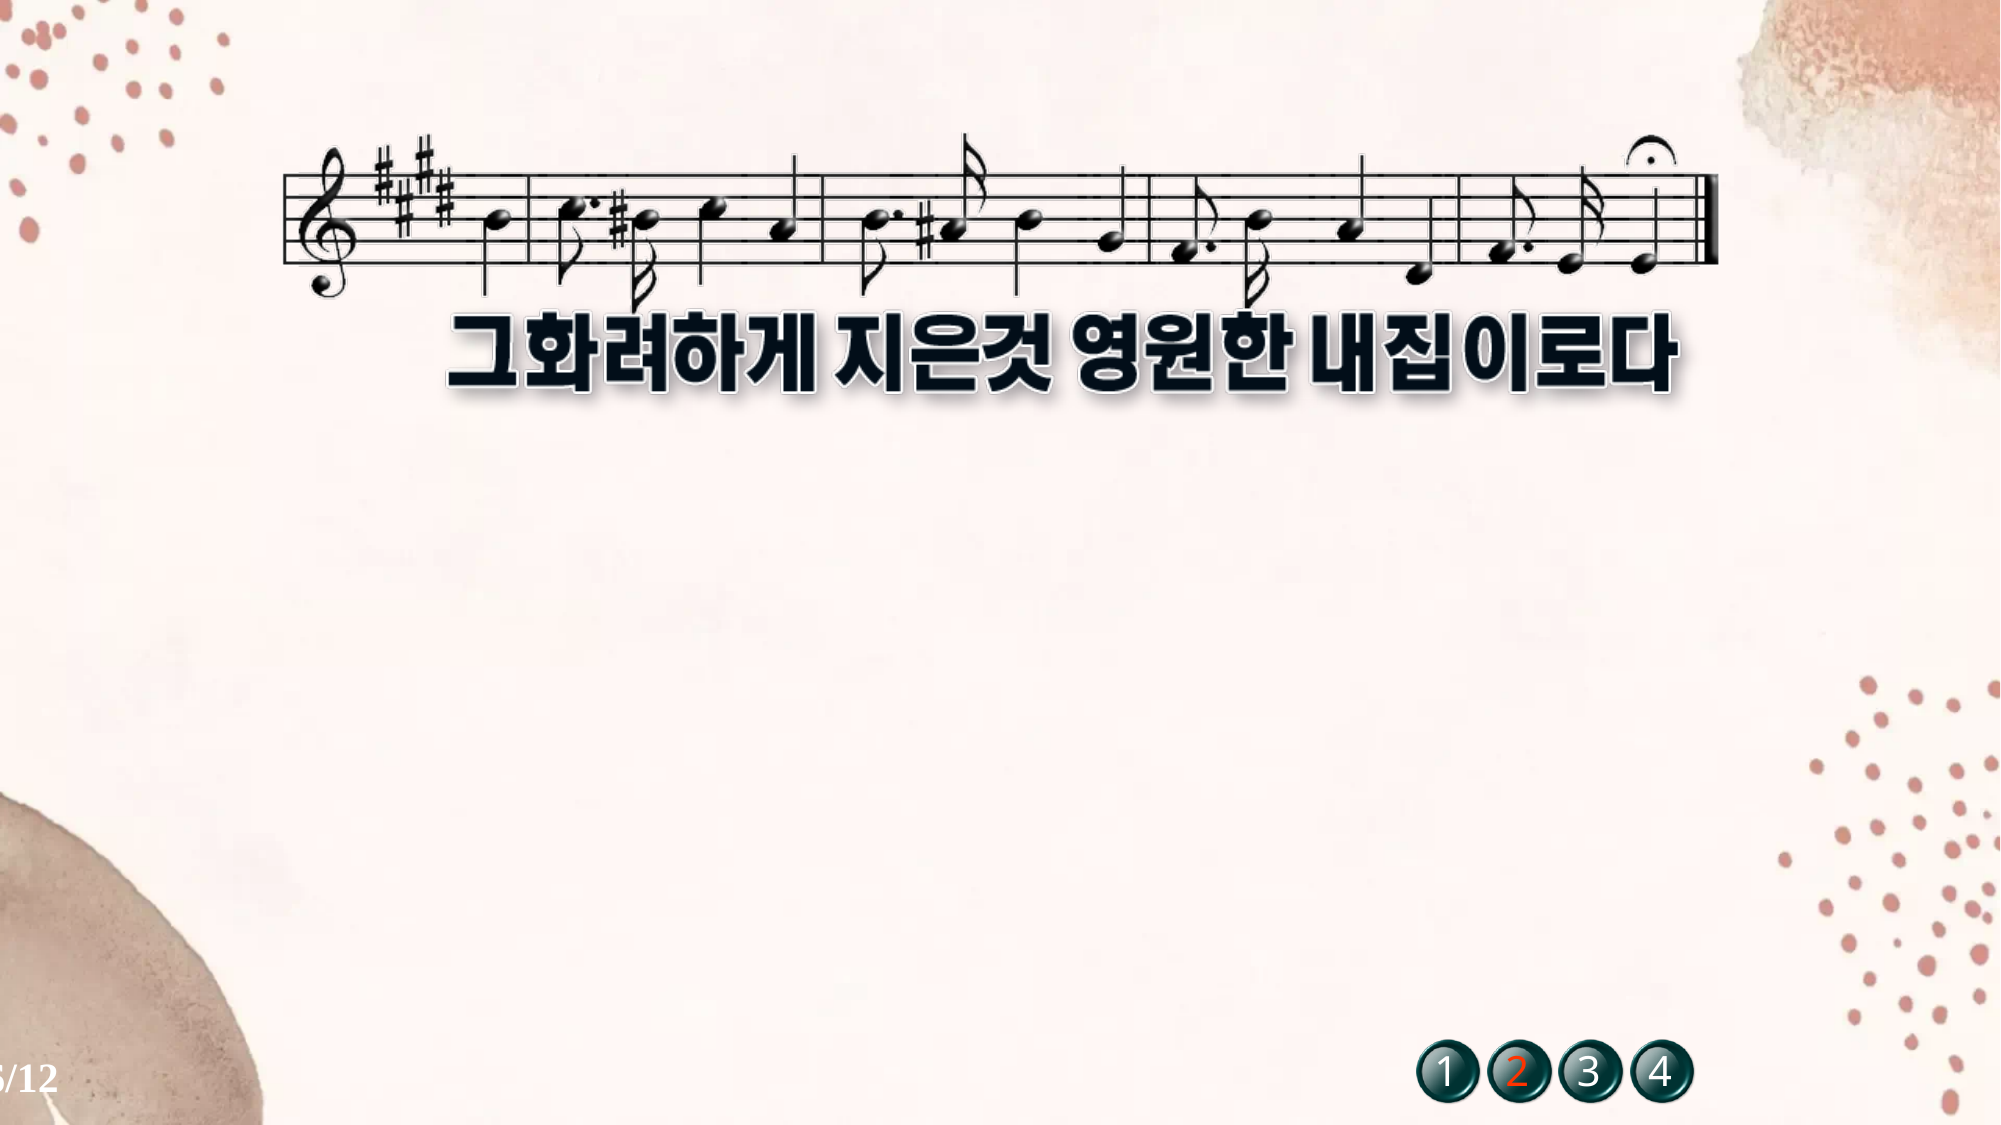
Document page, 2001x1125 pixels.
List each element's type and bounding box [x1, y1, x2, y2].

text_box [1627, 1035, 1697, 1106]
text_box [1413, 1035, 1484, 1106]
text_box [1555, 1035, 1626, 1106]
text_box [1484, 1035, 1555, 1106]
picture [0, 0, 2001, 1125]
